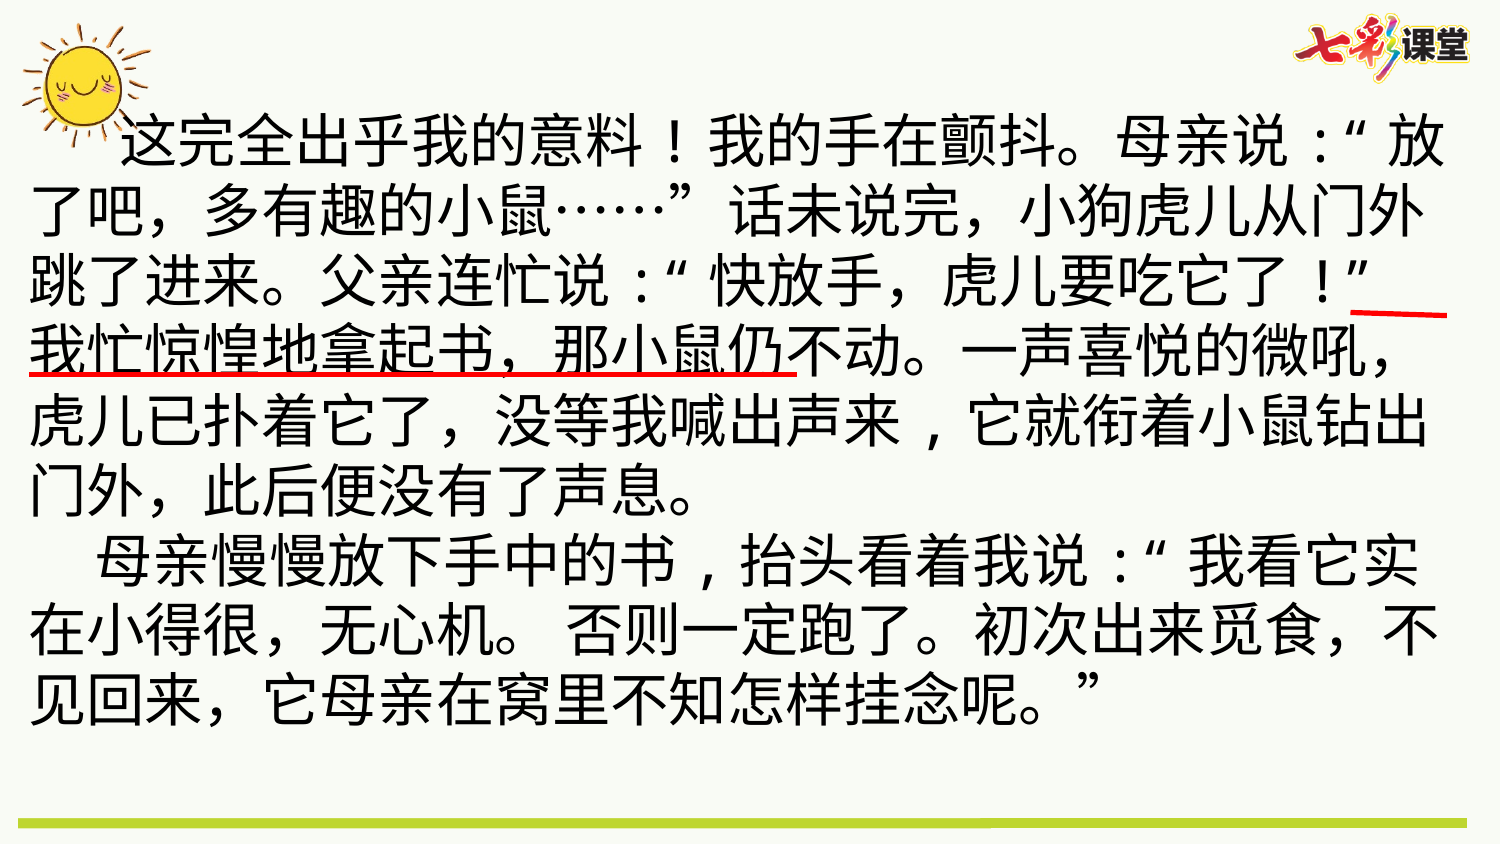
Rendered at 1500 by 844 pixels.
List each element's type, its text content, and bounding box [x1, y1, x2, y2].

picture [1291, 9, 1472, 87]
text_box 这完全出乎我的意料!我的手在颤抖。母亲说:“放了吧，多有趣的小鼠……”话未说完，小狗虎儿从门外跳了进来。父亲连忙说:“快放手，虎儿要吃它了!” 我忙惊惶地拿起书，那小鼠仍不动。一声喜悦的微吼，虎儿已扑着它了，没等我喊出声来,它就衔着小鼠钻出门外，此后便没有了声息。 母亲慢慢放下手中的书,抬头看着我说:“我看它实在小得很，无心机。 否则一定跑了。初次出来觅食，不见回来，它母亲在窝里不知怎样挂念呢。” [13, 96, 1487, 741]
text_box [1349, 311, 1448, 317]
picture [0, 0, 173, 172]
picture [18, 771, 1467, 844]
